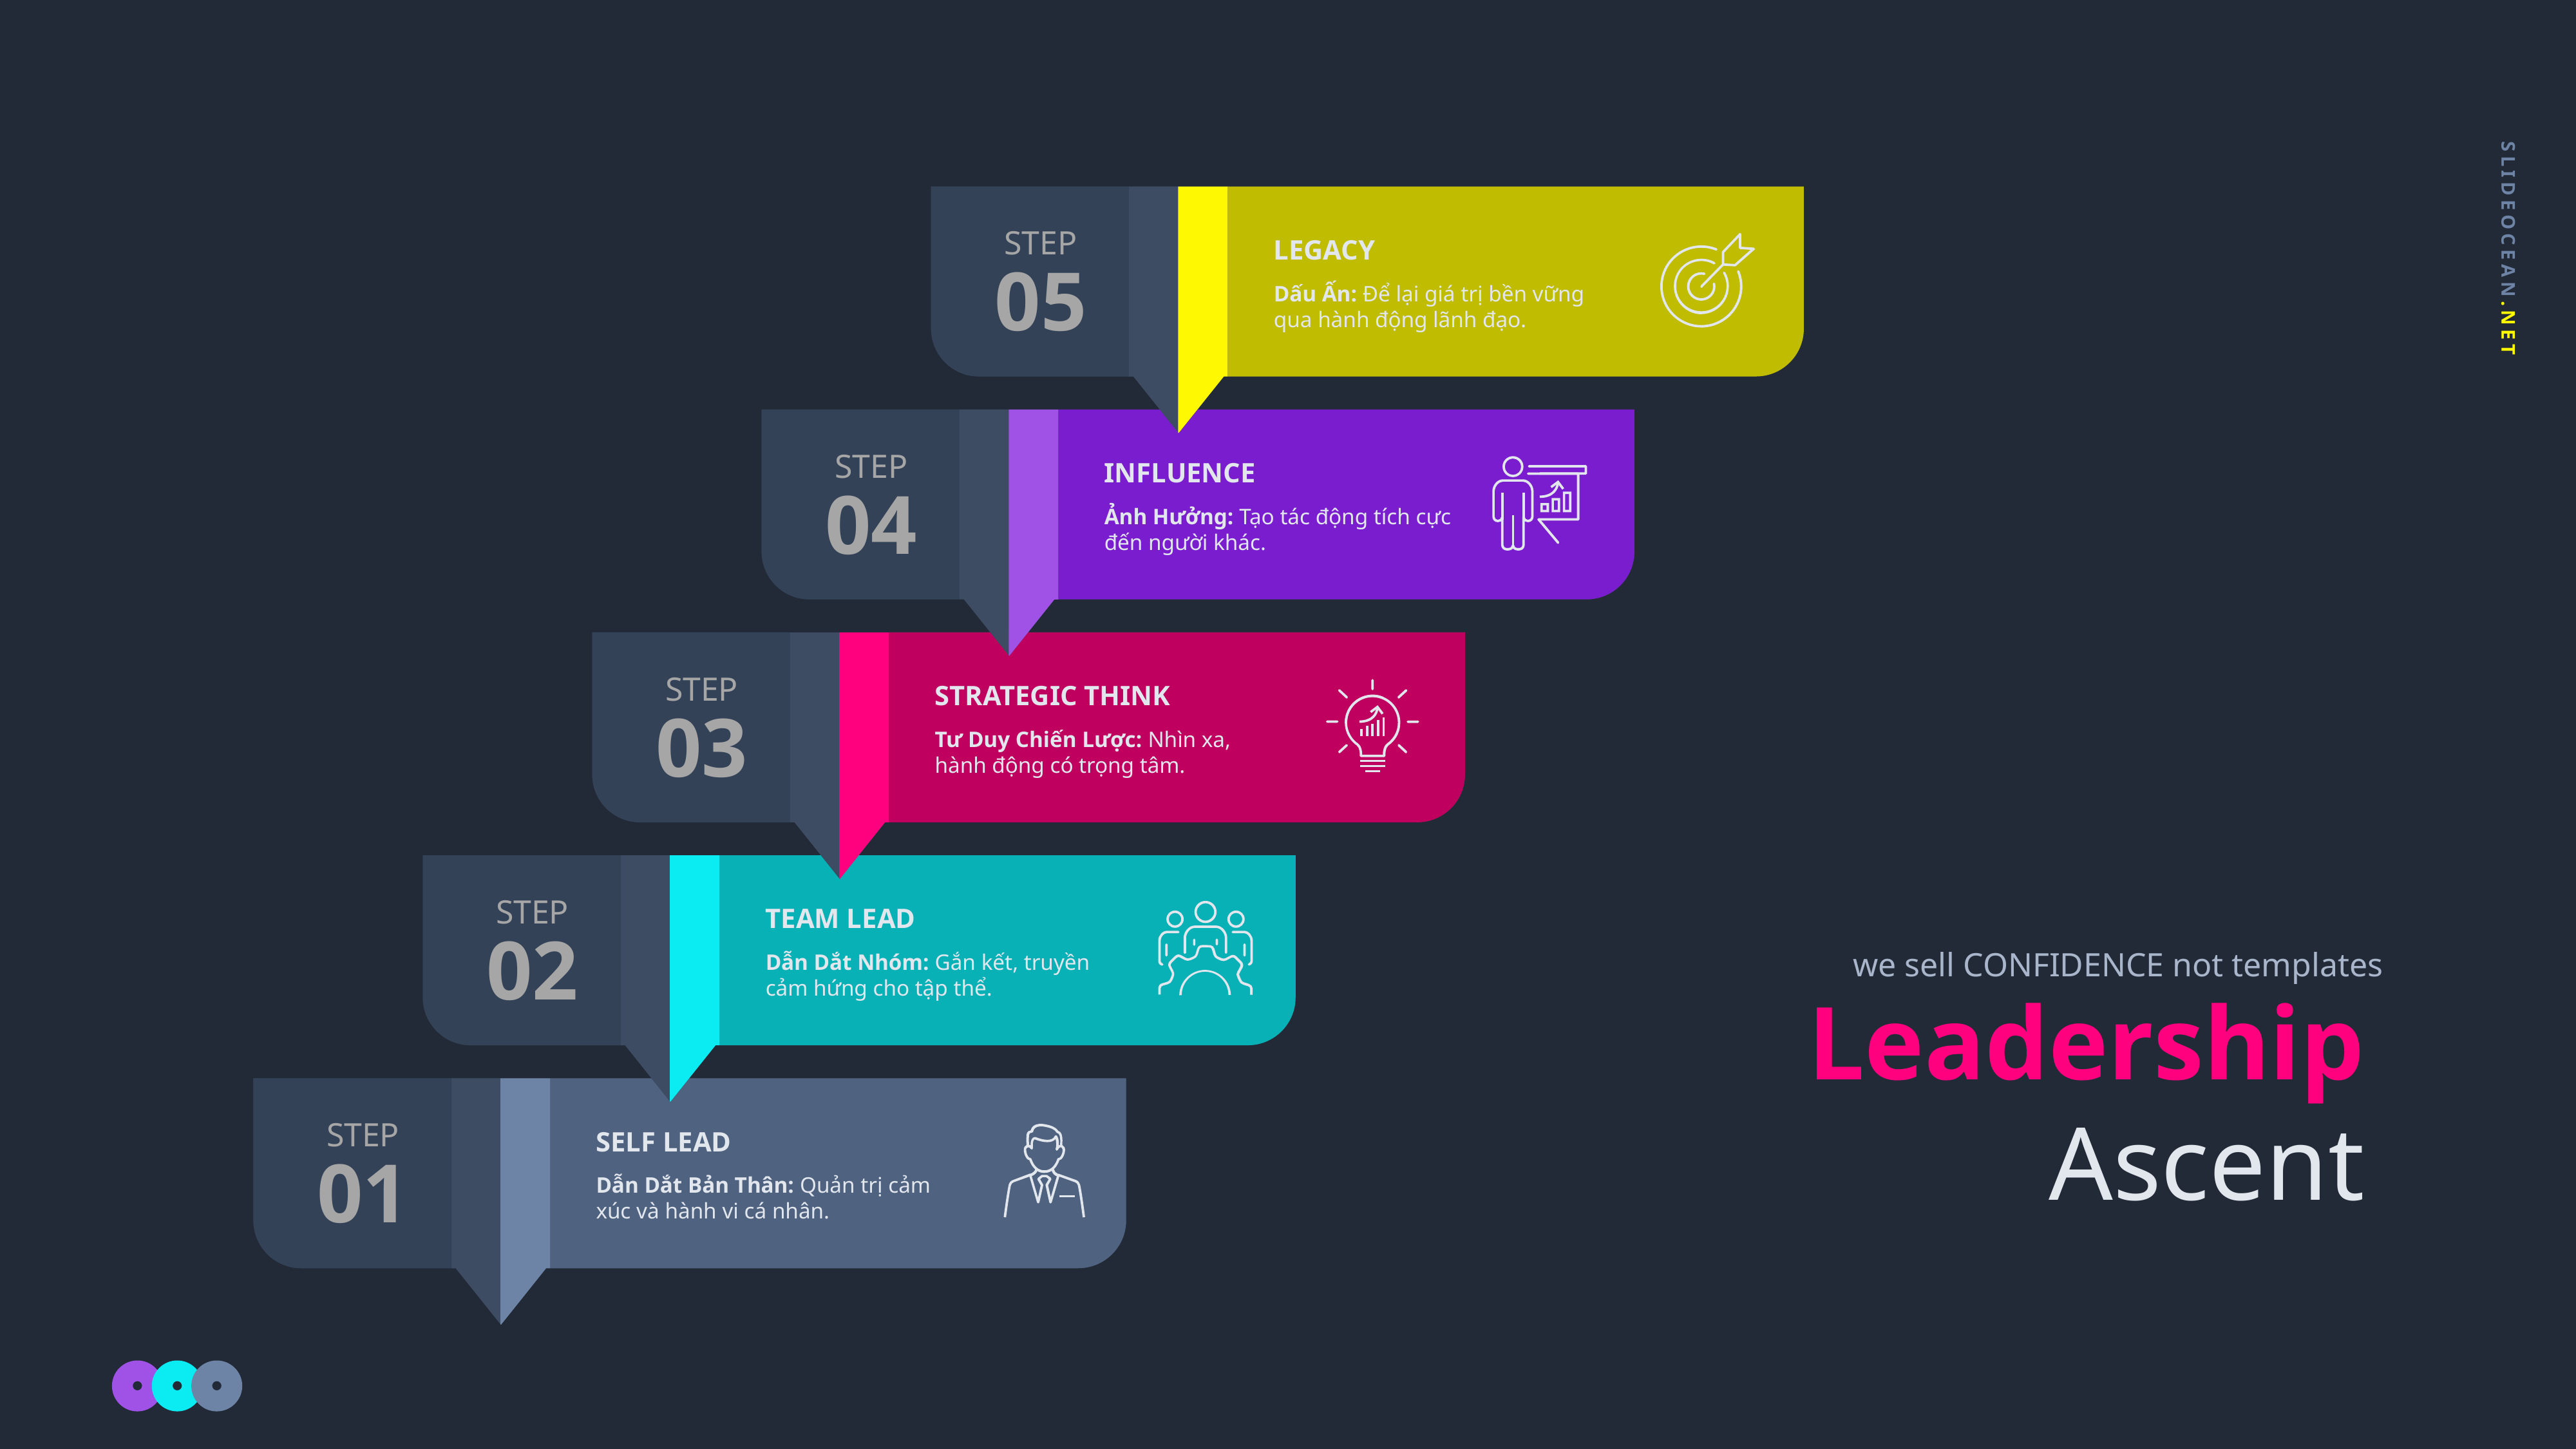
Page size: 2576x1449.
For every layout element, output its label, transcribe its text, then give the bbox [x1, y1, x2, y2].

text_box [782, 445, 960, 552]
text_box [952, 222, 1130, 329]
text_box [915, 678, 1322, 788]
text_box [1254, 232, 1661, 342]
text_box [422, 855, 1296, 1103]
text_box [746, 901, 1153, 1011]
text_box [444, 891, 621, 998]
text_box we sell CONFIDENCE not templates [1843, 939, 2393, 988]
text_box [1084, 455, 1492, 565]
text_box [1325, 678, 1420, 773]
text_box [1003, 1123, 1086, 1218]
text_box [576, 1124, 983, 1234]
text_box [274, 1114, 452, 1220]
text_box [1660, 232, 1756, 328]
text_box Leadership Ascent [1798, 974, 2374, 1226]
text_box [1492, 455, 1587, 551]
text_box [613, 668, 791, 775]
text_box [1157, 900, 1253, 996]
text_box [931, 186, 1804, 433]
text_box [761, 409, 1635, 657]
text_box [252, 1077, 1127, 1325]
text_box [592, 632, 1466, 880]
